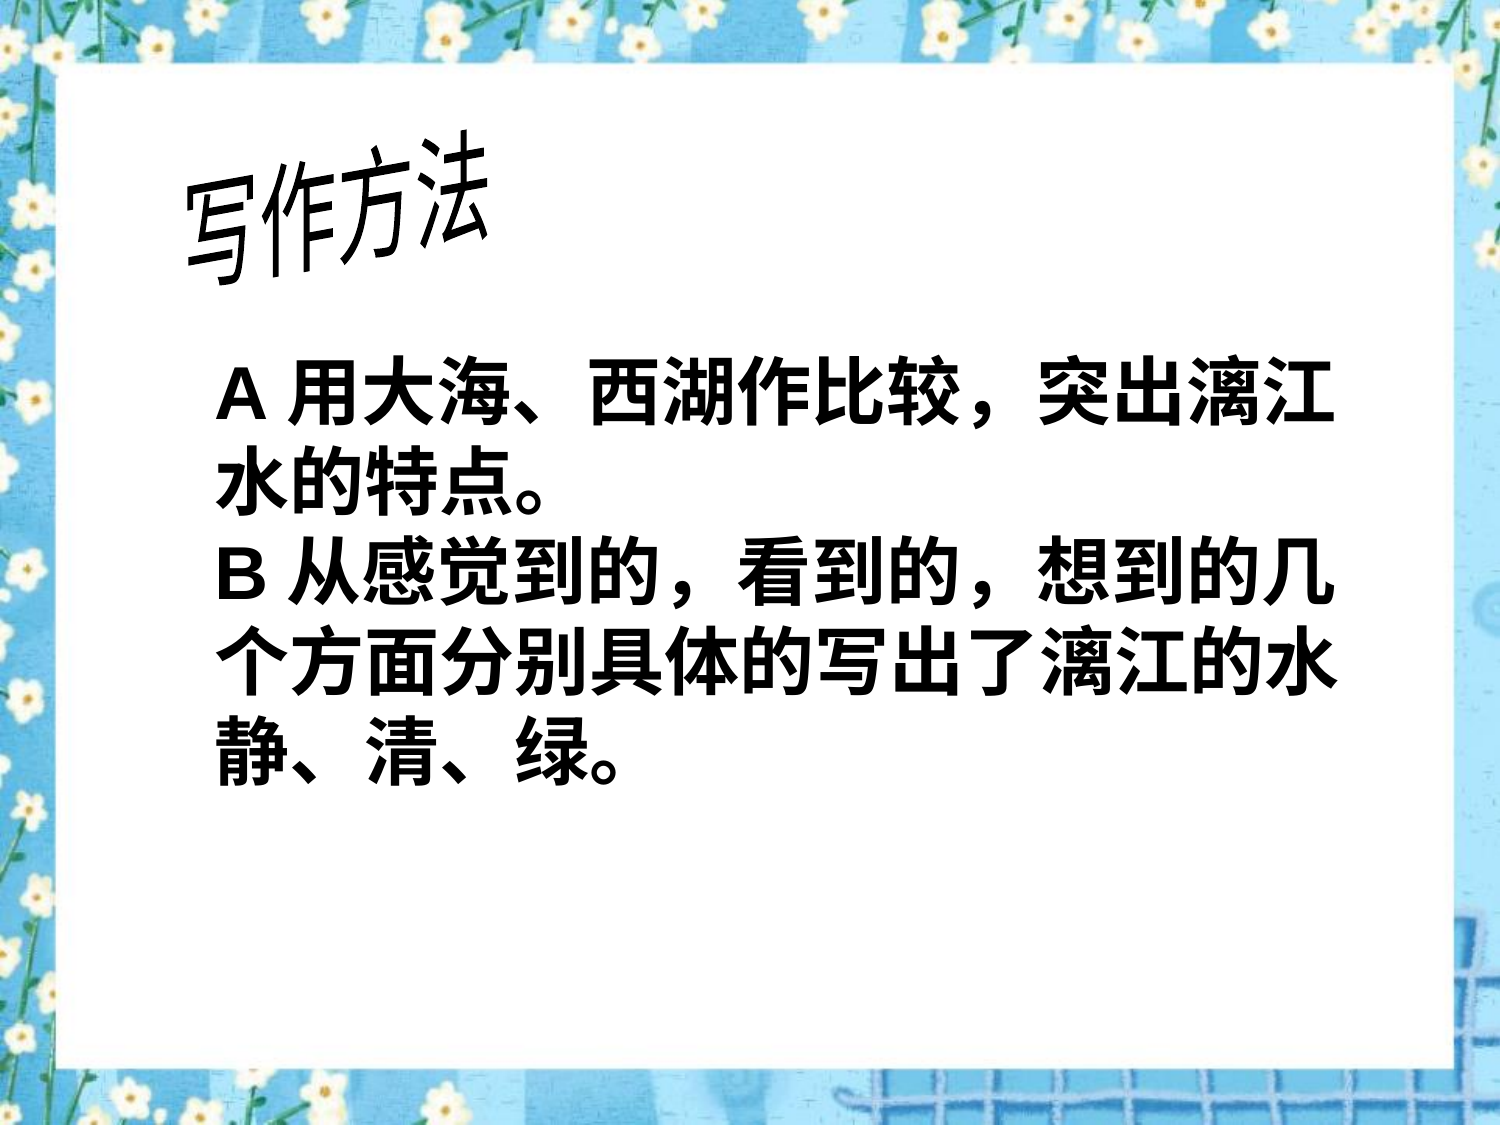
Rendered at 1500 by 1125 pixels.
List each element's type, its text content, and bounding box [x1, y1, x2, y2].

picture [0, 0, 1500, 1125]
text_box A用大海、西湖作比较，突出漓江水的特点。 B从感觉到的，看到的，想到的几个方面分别具体的写出了漓江的水静、清、绿。 [199, 337, 1388, 803]
